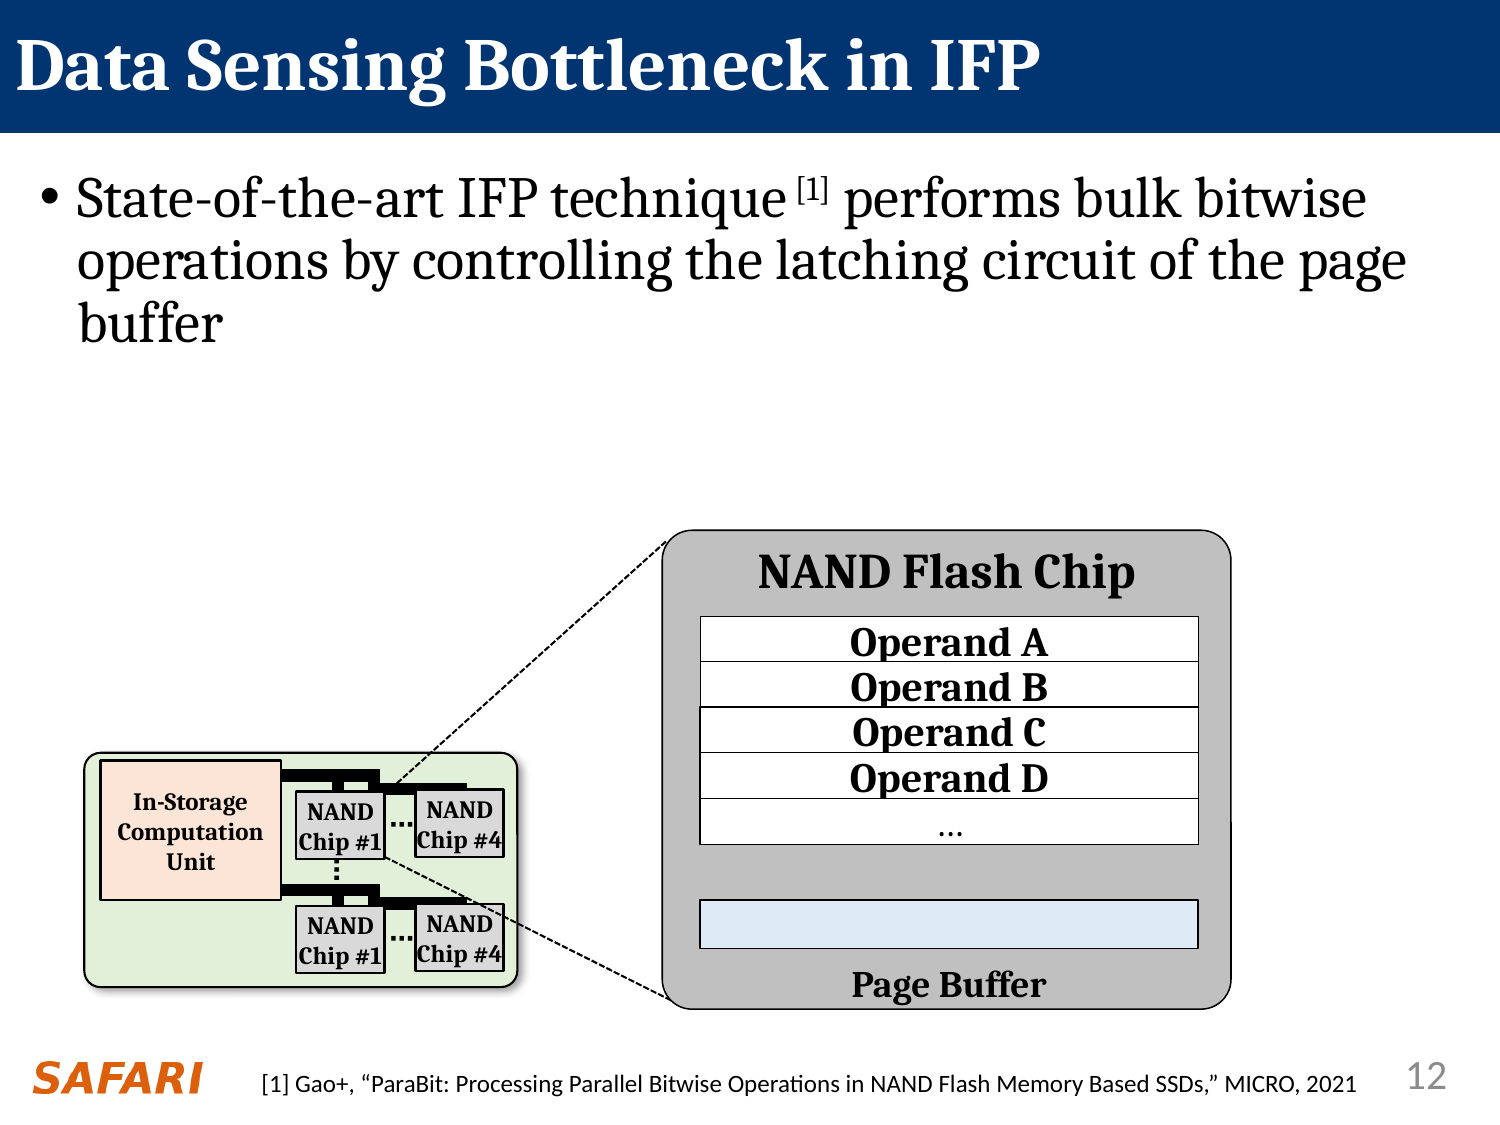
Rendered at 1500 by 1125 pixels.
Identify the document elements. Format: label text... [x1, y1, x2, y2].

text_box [384, 856, 662, 1005]
text_box [813, 184, 1106, 246]
text_box [1] Gao+, “ParaBit: Processing Parallel Bitwise Operations in NAND Flash Memory Based SSDs,” MICRO, 2021 [246, 1060, 1381, 1125]
title Data Sensing Bottleneck in IFP [0, 0, 1500, 133]
list State-of-the-art IFP technique [1] performs bulk bitwise operations by controlling the latching circuit of the page buffer [24, 159, 1476, 470]
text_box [84, 752, 518, 988]
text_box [662, 530, 1231, 1014]
picture [31, 1052, 209, 1104]
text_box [384, 540, 662, 795]
